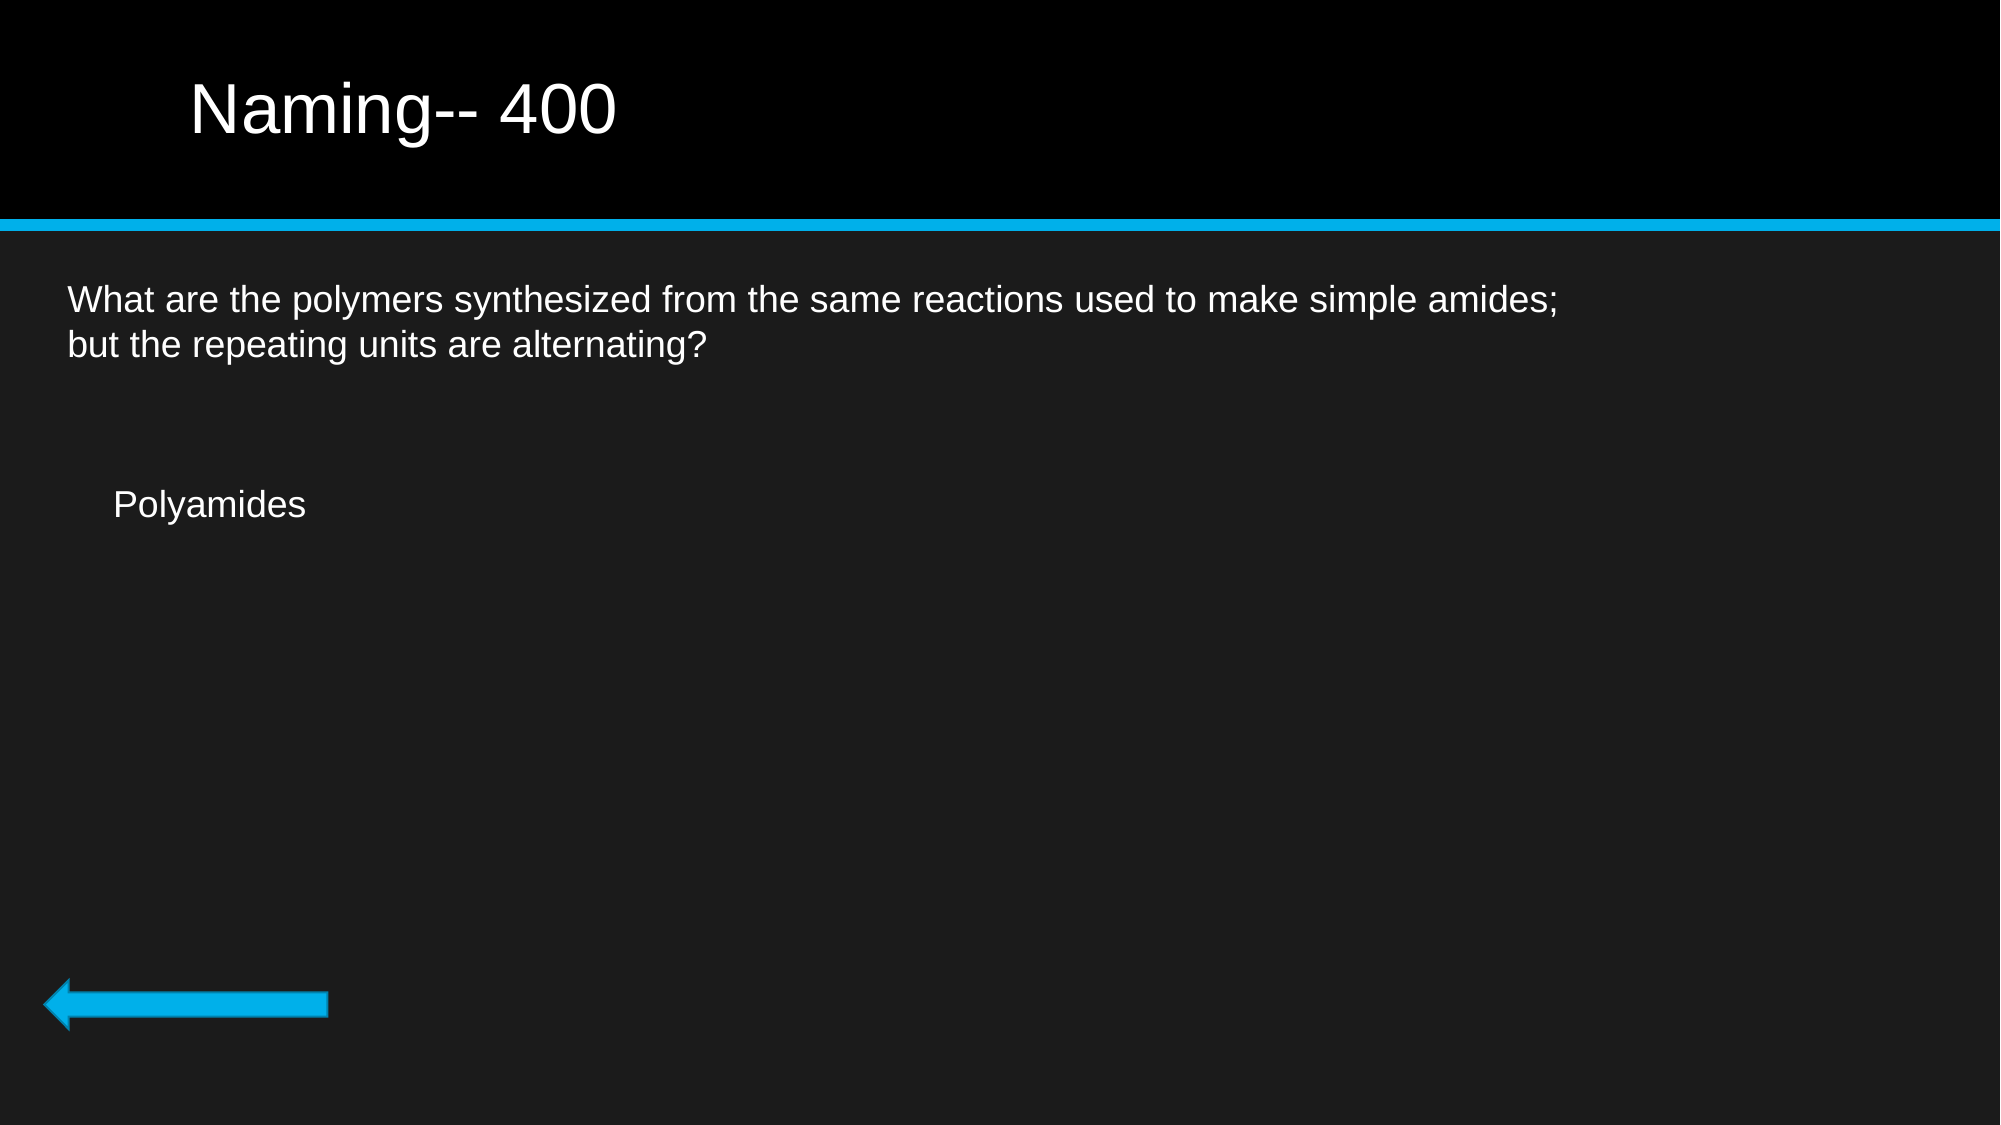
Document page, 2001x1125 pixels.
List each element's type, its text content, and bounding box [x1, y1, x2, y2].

text_box [42, 977, 329, 1032]
text_box What are the polymers synthesized from the same reactions used to make simple amides; but the repeating units are alternating? [52, 267, 1575, 373]
text_box Polyamides [98, 473, 322, 533]
title Naming-- 400 [174, 20, 1825, 201]
